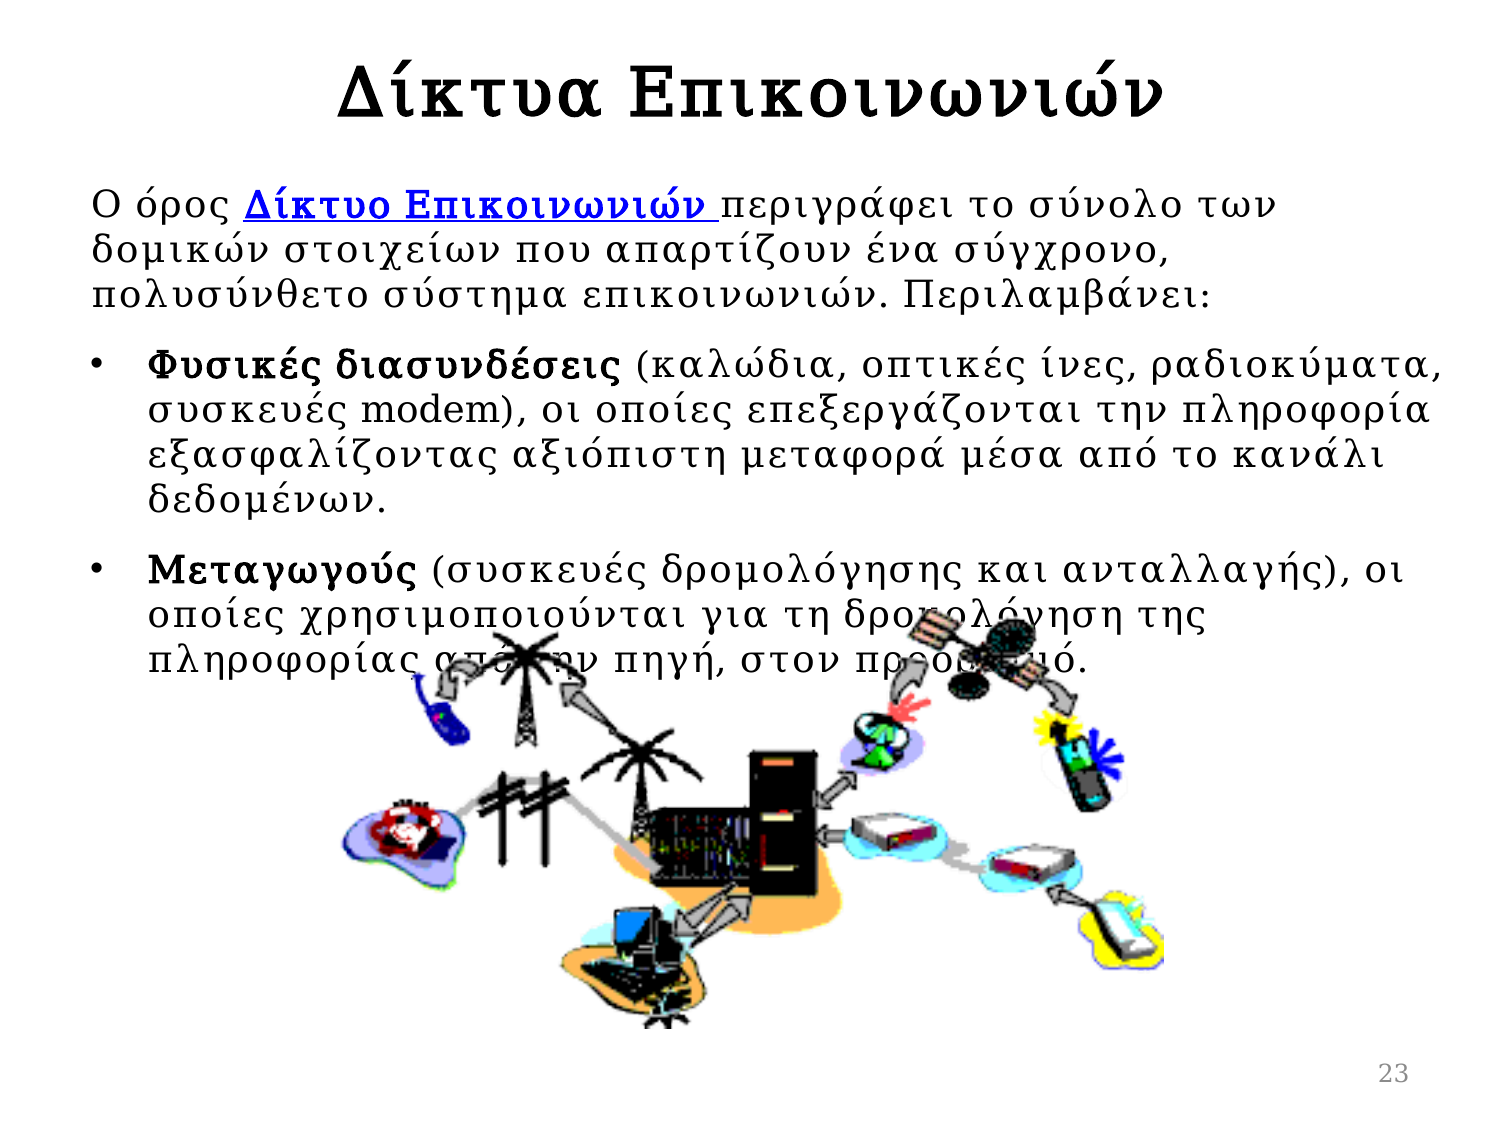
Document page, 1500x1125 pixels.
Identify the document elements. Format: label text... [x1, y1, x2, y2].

slide_number 23 [1222, 1042, 1425, 1103]
title Δίκτυα Επικοινωνιών [75, 19, 1425, 159]
picture [336, 609, 1164, 1029]
list Ο όρος Δίκτυο Επικοινωνιών περιγράφει το σύνολο των δομικών στοιχείων που απαρτίζουν ένα σύγχρονο, πολυσύνθετο σύστημα επικοινωνιών. Περιλαμβάνει: Φυσικές διασυνδέσεις (καλώδια, οπτικές ίνες, ραδιοκύματα, συσκευές modem), οι οποίες επεξεργάζονται την πληροφορία εξασφαλίζοντας αξιόπιστη μεταφορά μέσα από το κανάλι δεδομένων. Μεταγωγούς (συσκευές δρομολόγησης και ανταλλαγής), οι οποίες χρησιμοποιούνται για τη δρομολόγηση της πληροφορίας από την πηγή, στον προορισμό. [75, 172, 1459, 1071]
